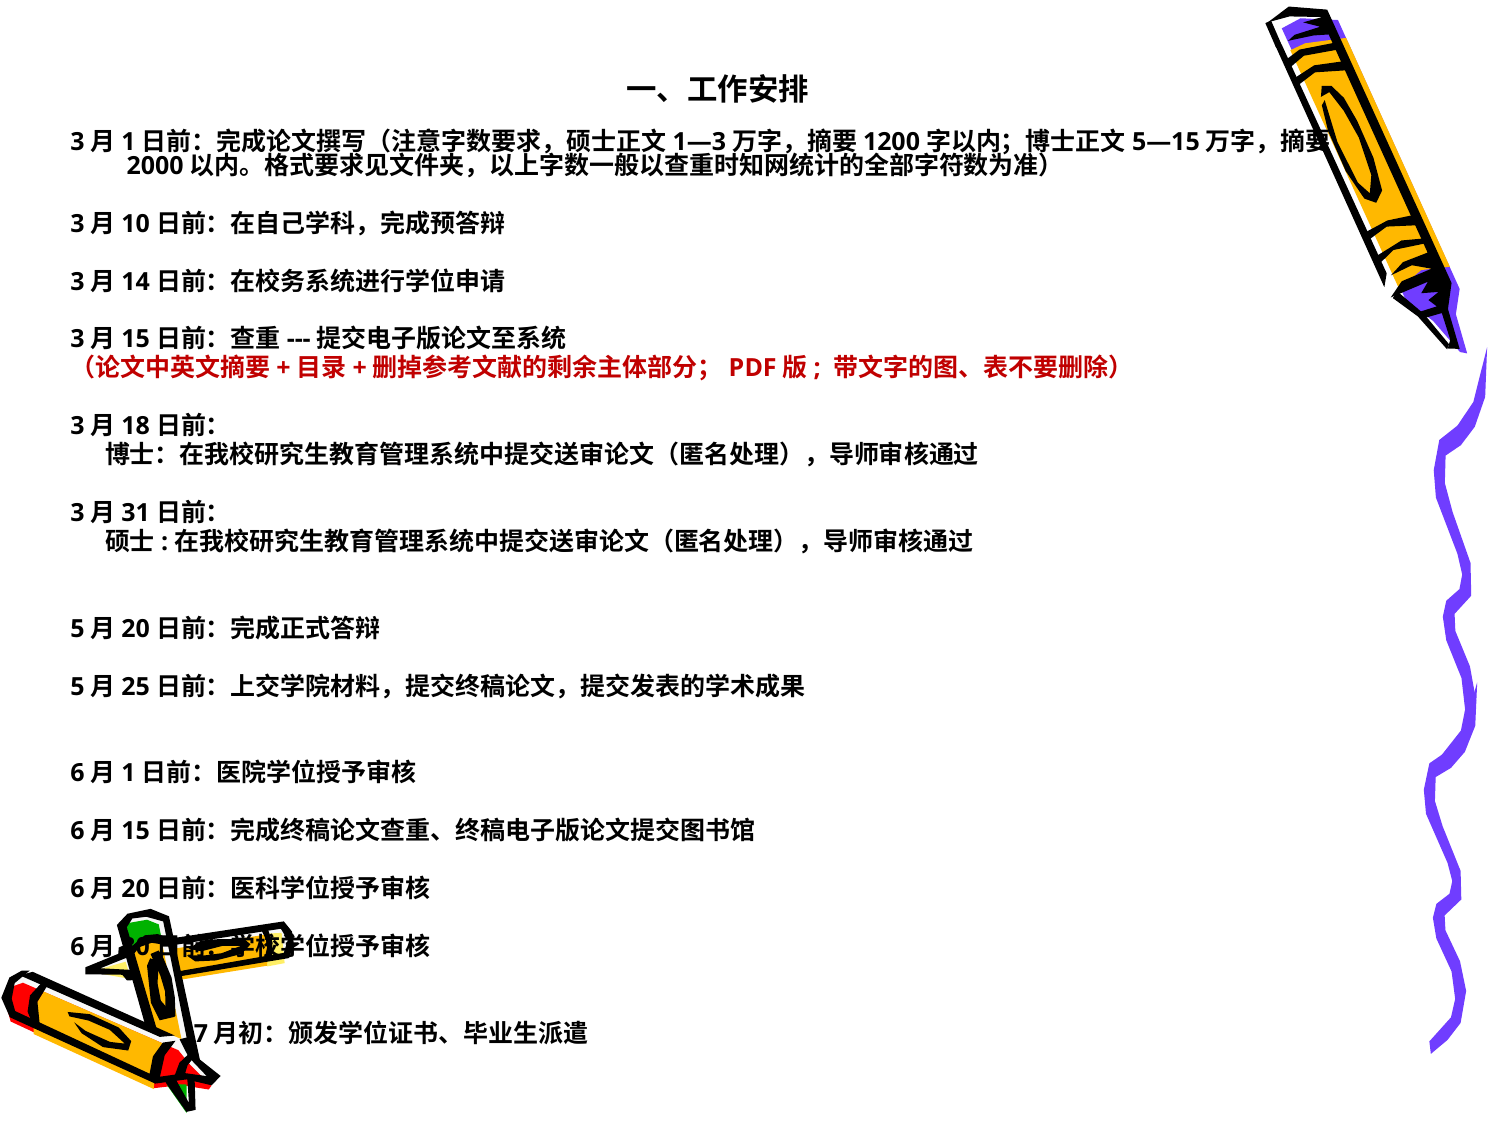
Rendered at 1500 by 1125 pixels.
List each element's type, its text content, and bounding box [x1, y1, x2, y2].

title 一、工作安排 [74, 62, 1361, 115]
list 3月1日前：完成论文撰写（注意字数要求，硕士正文1—3万字，摘要1200字以内；博士正文5—15万字，摘要2000以内。格式要求见文件夹，以上字数一般以查重时知网统计的全部字符数为准） 3月10日前：在自己学科，完成预答辩 3月14日前：在校务系统进行学位申请 3月15日前：查重---提交电子版论文至系统 （论文中英文摘要+目录+删掉参考文献的剩余主体部分；PDF版; 带文字的图、表不要删除） 3月18日前： 博士：在我校研究生教育管理系统中提交送审论文（匿名处理），导师审核通过 3月31日前： 硕士:在我校研究生教育管理系统中提交送审论文（匿名处理），导师审核通过 5月20日前：完成正式答辩 5月25日前：上交学院材料，提交终稿论文，提交发表的学术成果 6月1日前：医院学位授予审核 6月15日前：完成终稿论文查重、终稿电子版论文提交图书馆 6月20日前：医科学位授予审核 6月30日前：学校学位授予审核 7月初：颁发学位证书、毕业生派遣 [55, 123, 1381, 1098]
